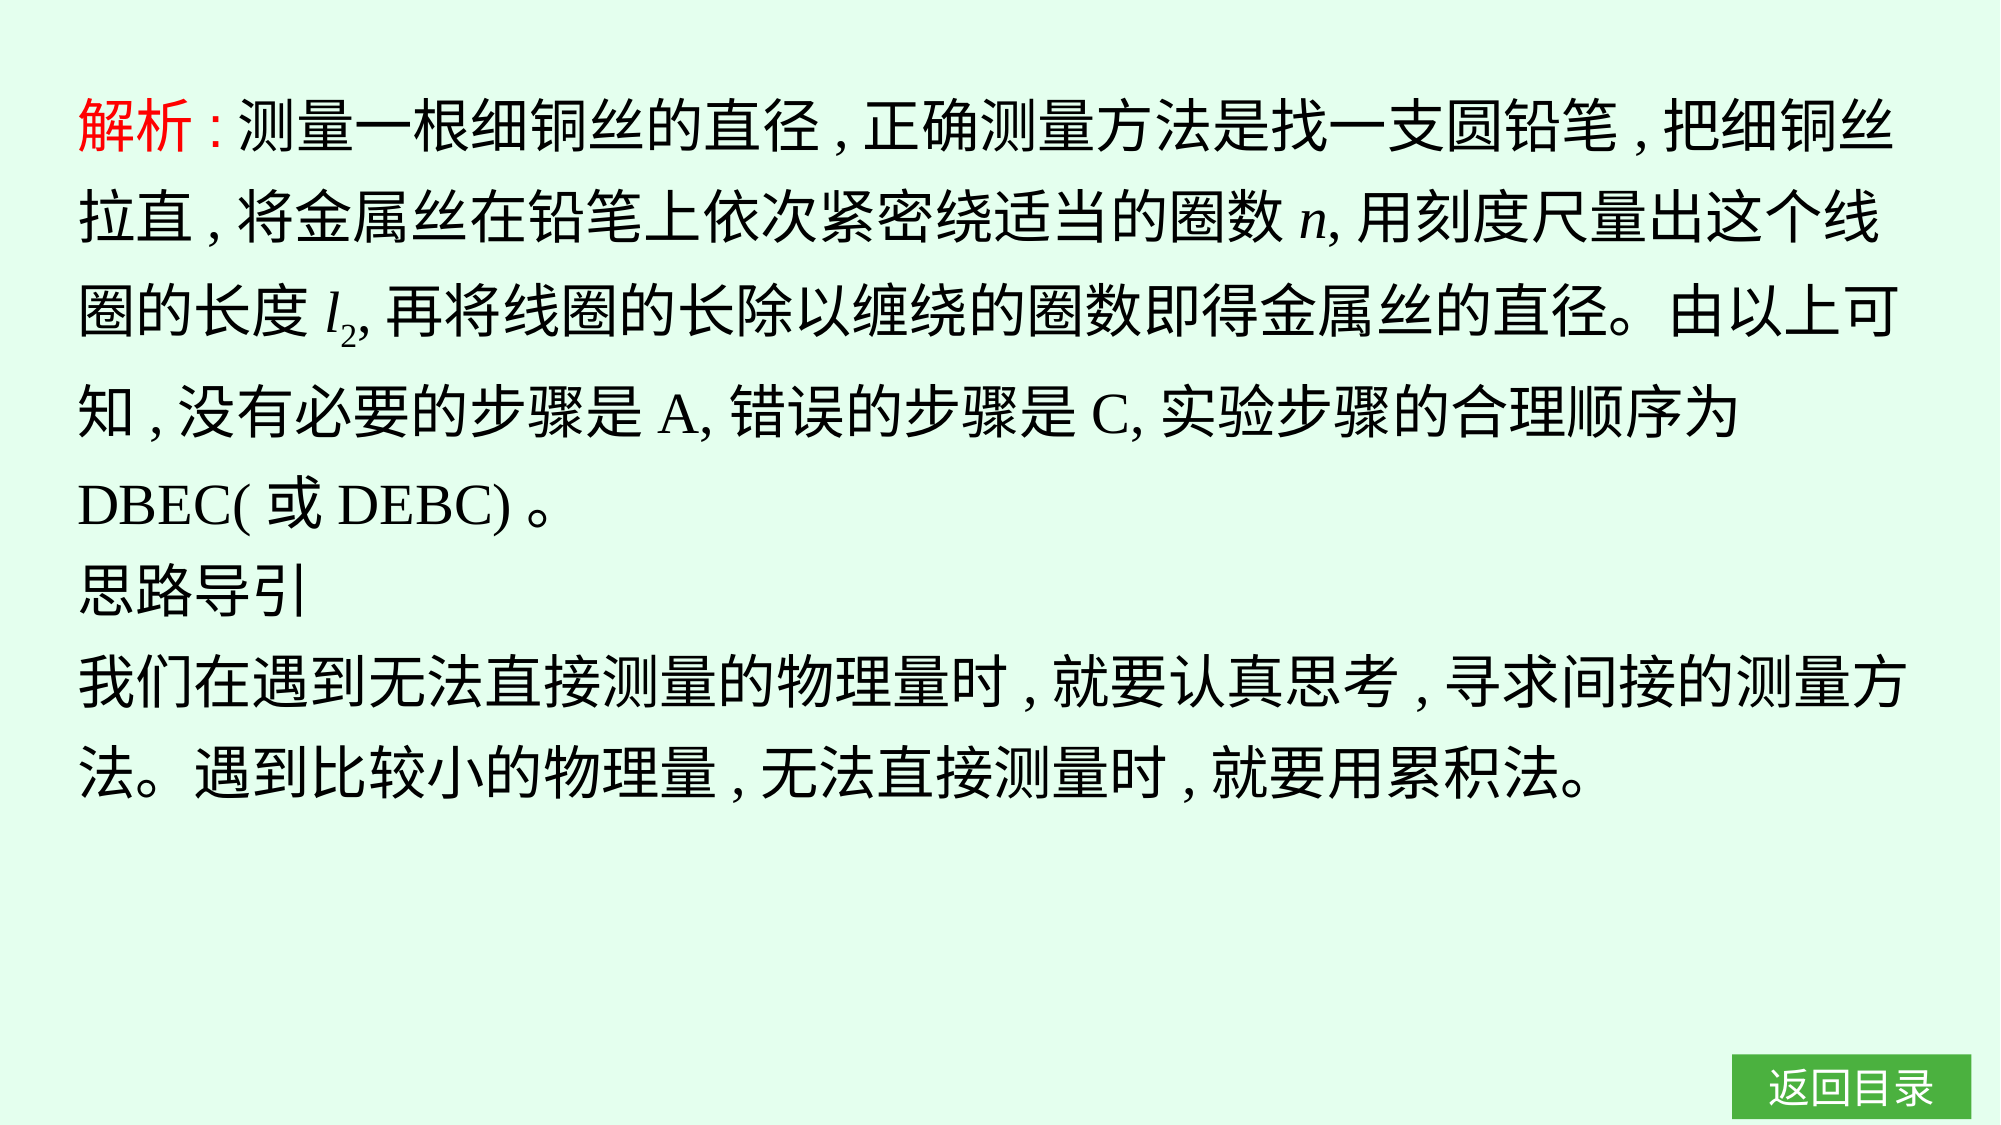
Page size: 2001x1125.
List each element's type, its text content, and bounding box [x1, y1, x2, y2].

text_box 思路导引 我们在遇到无法直接测量的物理量时,就要认真思考,寻求间接的测量方法。遇到比较小的物理量,无法直接测量时,就要用累积法。 [62, 526, 1938, 814]
text_box 解析:测量一根细铜丝的直径,正确测量方法是找一支圆铅笔,把细铜丝拉直,将金属丝在铅笔上依次紧密绕适当的圈数n,用刻度尺量出这个线圈的长度l2,再将线圈的长除以缠绕的圈数即得金属丝的直径。由以上可知,没有必要的步骤是A,错误的步骤是C,实验步骤的合理顺序为DBEC(或DEBC)。 [62, 61, 1938, 526]
